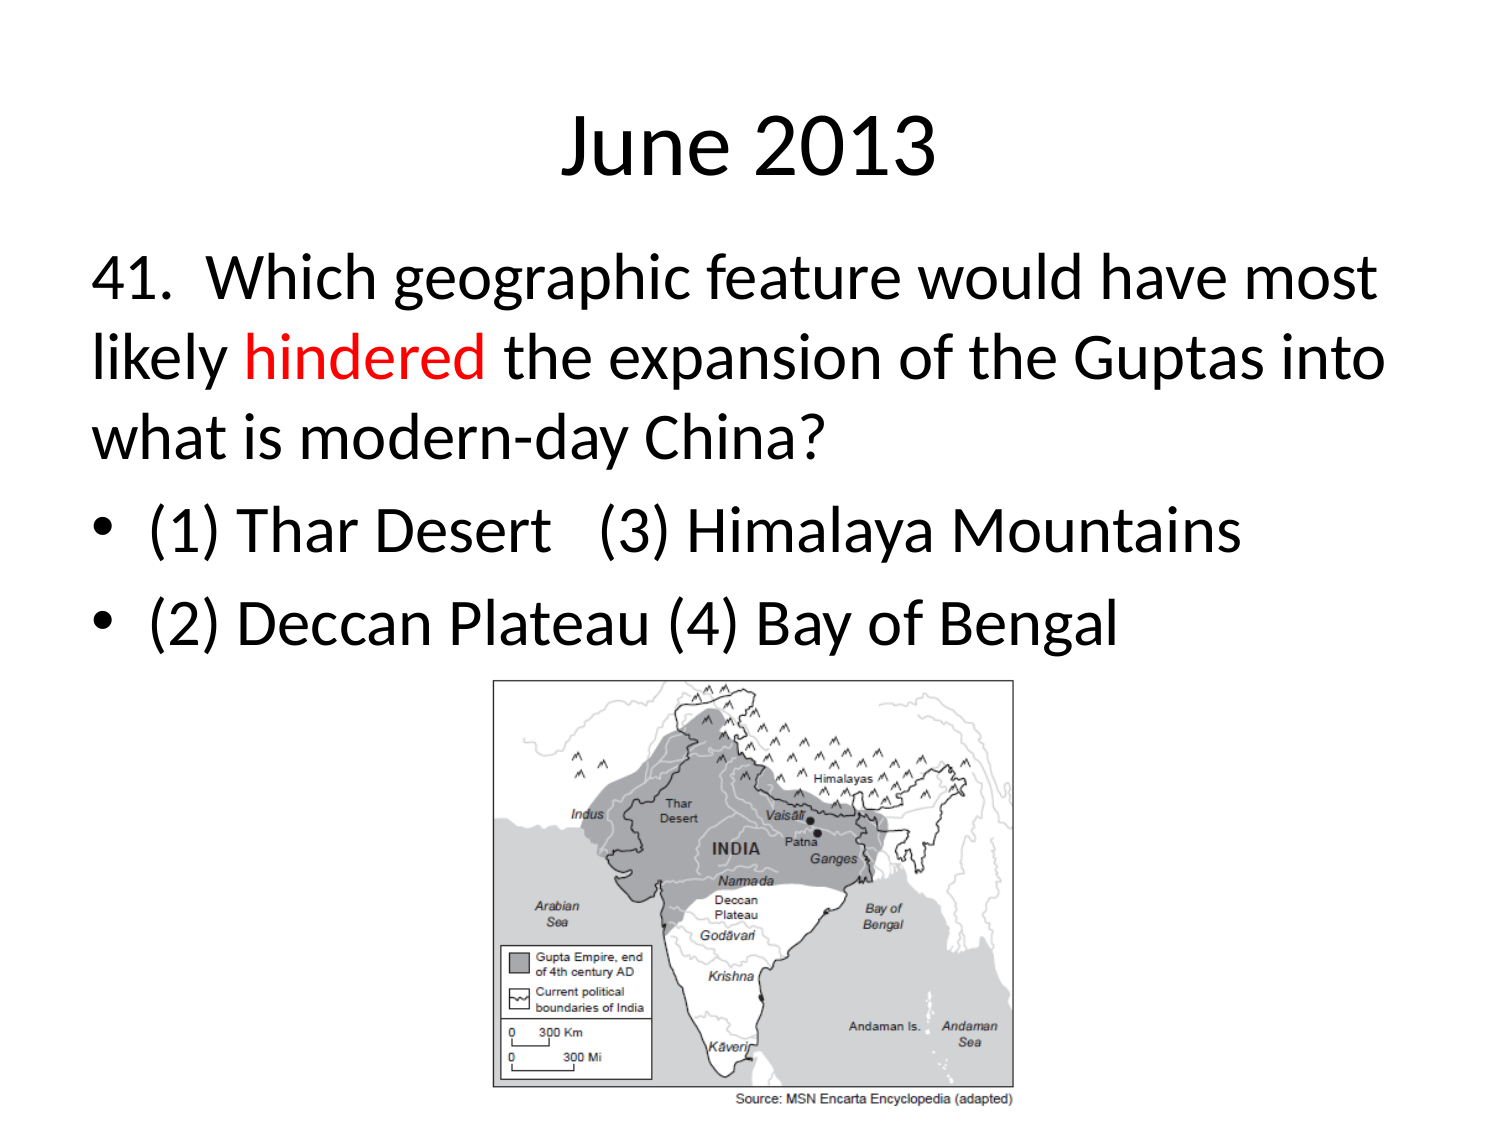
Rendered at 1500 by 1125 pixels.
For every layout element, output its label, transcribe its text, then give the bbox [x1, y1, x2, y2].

picture [462, 674, 1041, 1111]
list 41. Which geographic feature would have most likely hindered the expansion of the Guptas into what is modern-day China? (1) Thar Desert (3) Himalaya Mountains (2) Deccan Plateau (4) Bay of Bengal [76, 224, 1427, 968]
title June 2013 [75, 45, 1425, 233]
